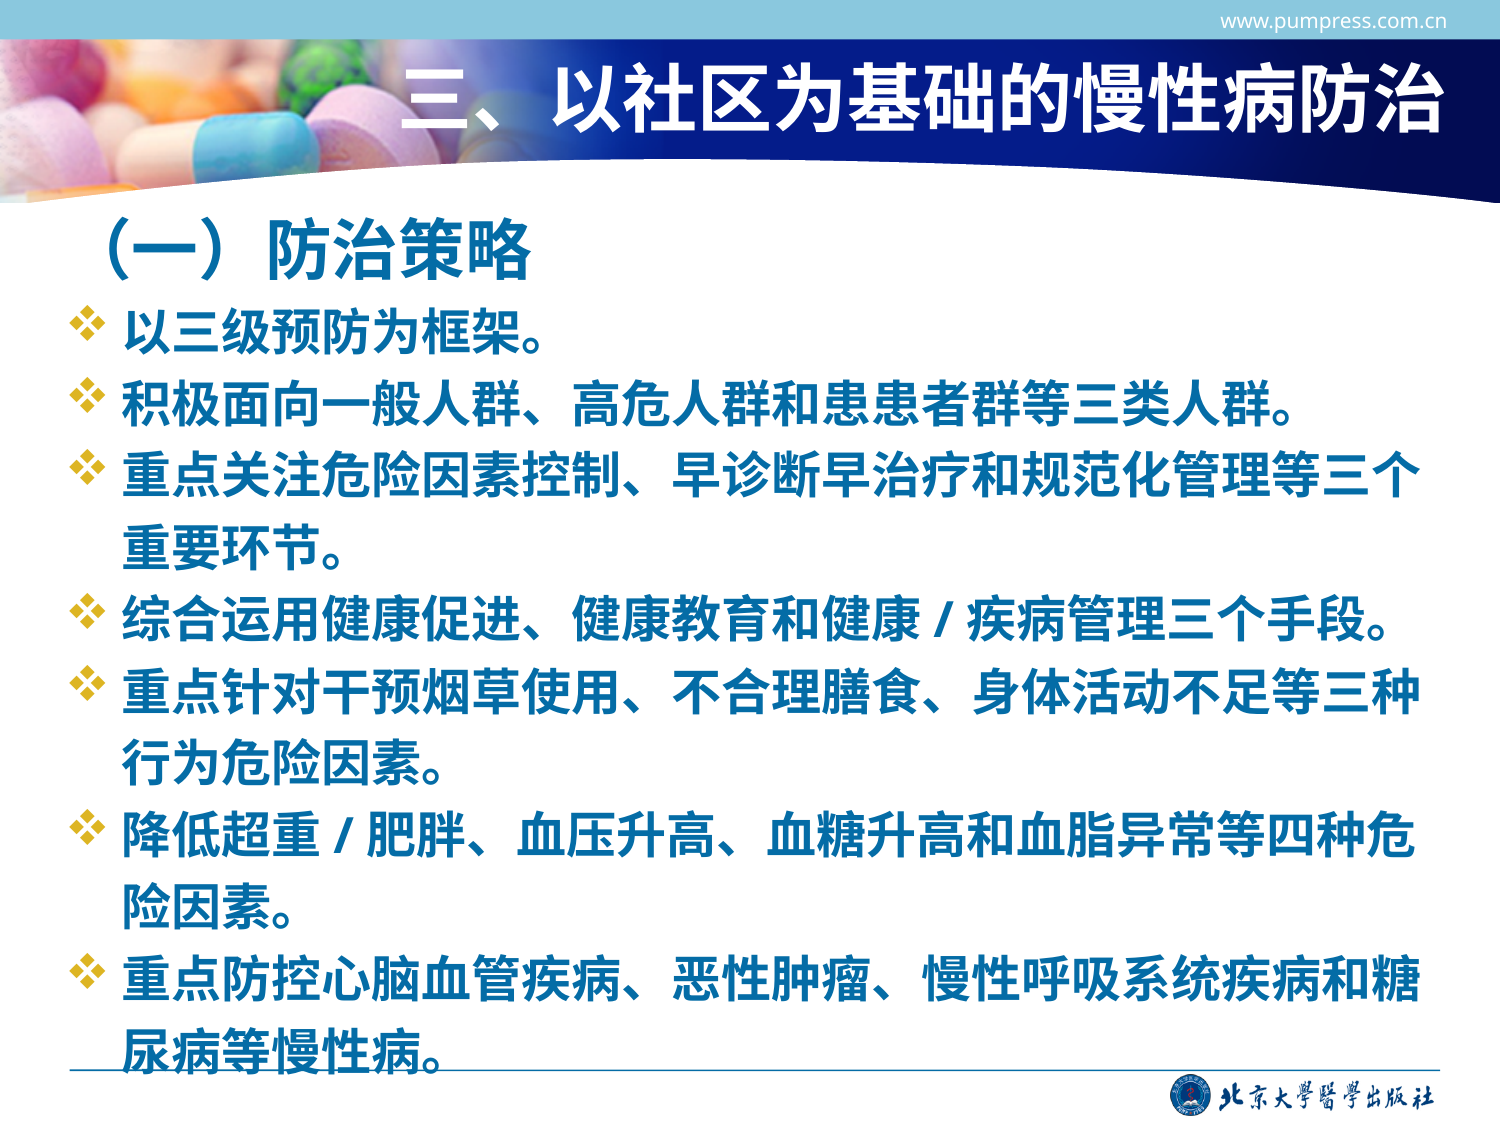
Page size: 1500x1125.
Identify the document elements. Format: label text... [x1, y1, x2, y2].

picture [0, 40, 1500, 203]
slide_number www.pumpress.com.cn [1024, 0, 1463, 38]
title 三、以社区为基础的慢性病防治 [137, 49, 1463, 143]
list （一）防治策略 以三级预防为框架。 积极面向一般人群、高危人群和患患者群等三类人群。 重点关注危险因素控制、早诊断早治疗和规范化管理等三个重要环节。 综合运用健康促进、健康教育和健康/疾病管理三个手段。 重点针对干预烟草使用、不合理膳食、身体活动不足等三种行为危险因素。 降低超重/肥胖、血压升高、血糖升高和血脂异常等四种危险因素。 重点防控心脑血管疾病、恶性肿瘤、慢性呼吸系统疾病和糖尿病等慢性病。 [49, 184, 1463, 1071]
picture [1170, 1074, 1436, 1118]
